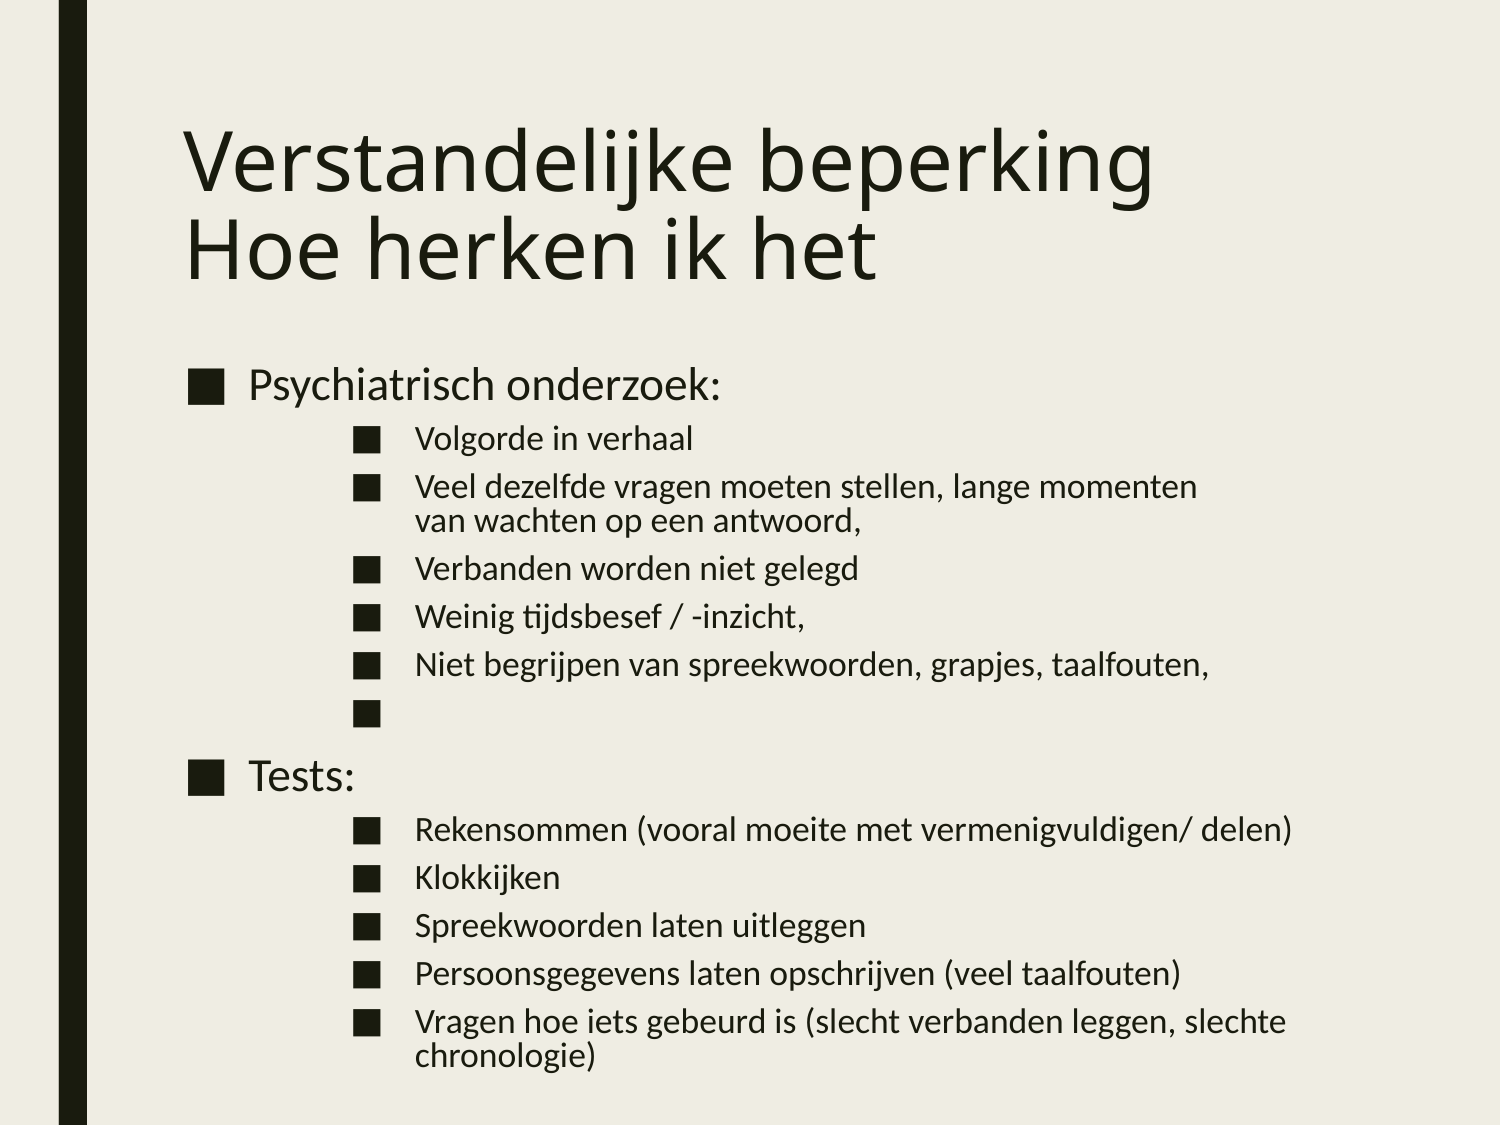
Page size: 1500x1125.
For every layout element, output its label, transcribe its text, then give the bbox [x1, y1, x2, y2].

list Psychiatrisch onderzoek: Volgorde in verhaal Veel dezelfde vragen moeten stellen, lange momenten van wachten op een antwoord, Verbanden worden niet gelegd Weinig tijdsbesef / -inzicht, Niet begrijpen van spreekwoorden, grapjes, taalfouten, Tests: Rekensommen (vooral moeite met vermenigvuldigen/ delen) Klokkijken Spreekwoorden laten uitleggen Persoonsgegevens laten opschrijven (veel taalfouten) Vragen hoe iets gebeurd is (slecht verbanden leggen, slechte chronologie) [168, 356, 1410, 1082]
title Verstandelijke beperking Hoe herken ik het [168, 112, 1351, 356]
